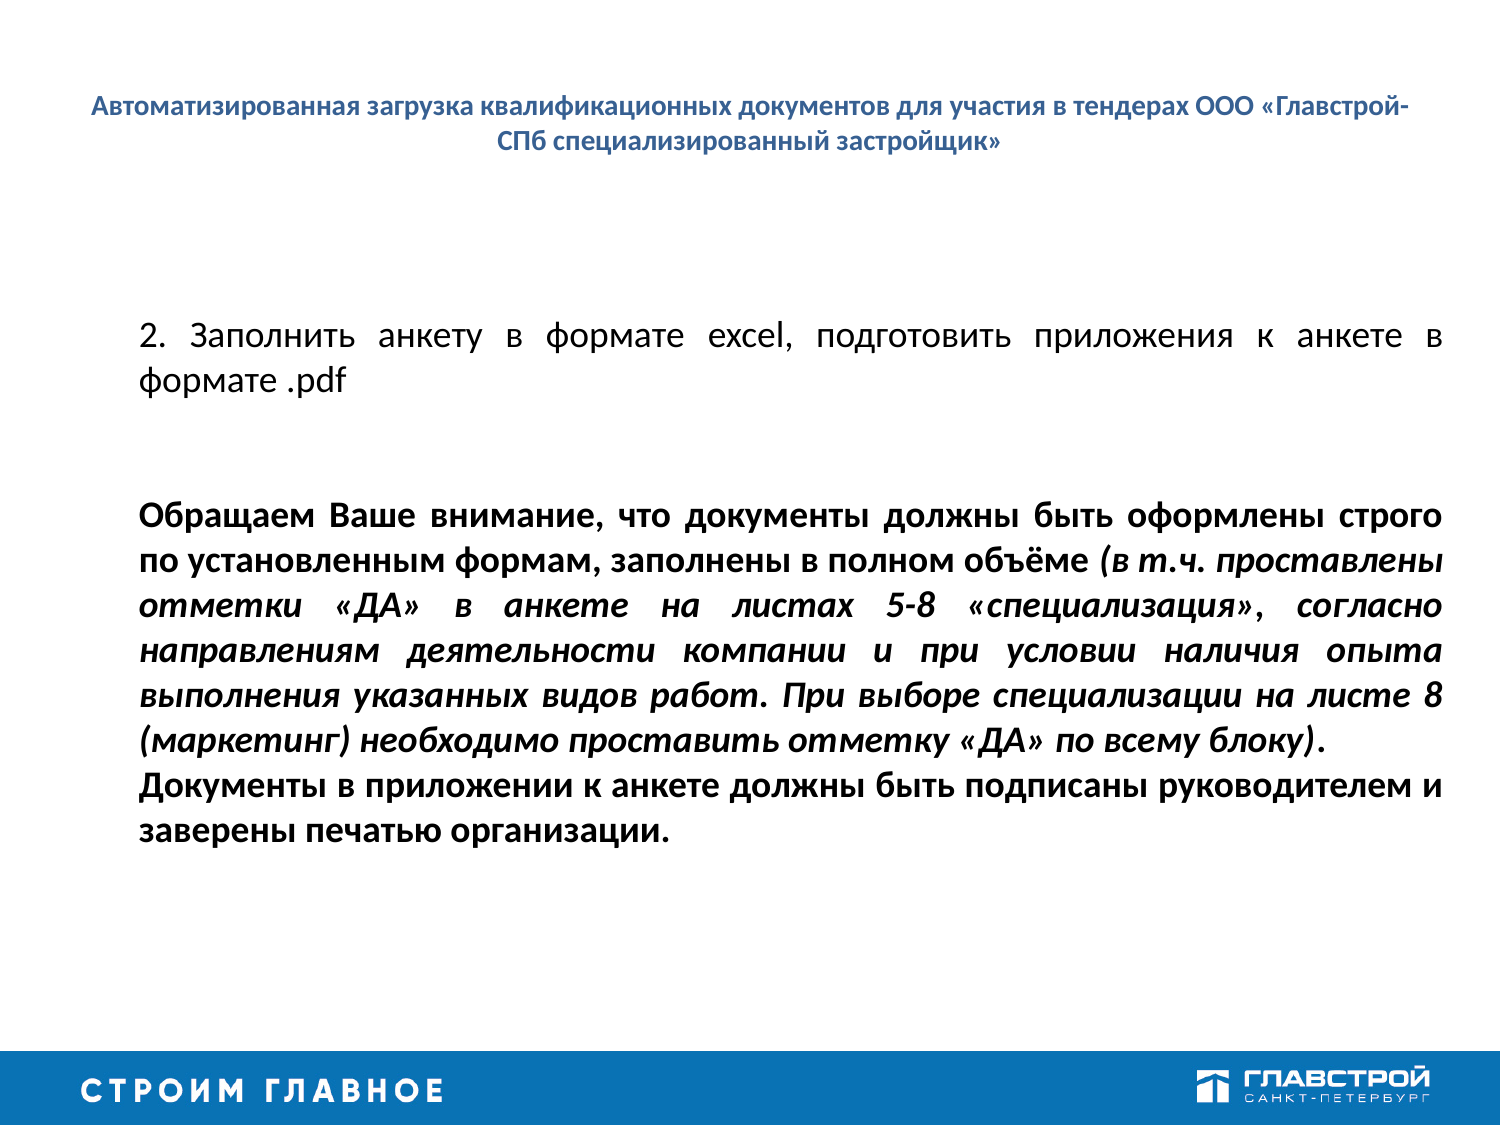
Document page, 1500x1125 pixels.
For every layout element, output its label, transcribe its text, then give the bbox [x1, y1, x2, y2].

picture [0, 1051, 1500, 1125]
text_box Автоматизированная загрузка квалификационных документов для участия в тендерах ООО «Главстрой-СПб специализированный застройщик» [75, 78, 1426, 164]
text_box 2. Заполнить анкету в формате excel, подготовить приложения к анкете в формате .pdf Обращаем Ваше внимание, что документы должны быть оформлены строго по установленным формам, заполнены в полном объёме (в т.ч. проставлены отметки «ДА» в анкете на листах 5-8 «специализация», согласно направлениям деятельности компании и при условии наличия опыта выполнения указанных видов работ. При выборе специализации на листе 8 (маркетинг) необходимо проставить отметку «ДА» по всему блоку). Документы в приложении к анкете должны быть подписаны руководителем и заверены печатью организации. [123, 302, 1459, 1038]
